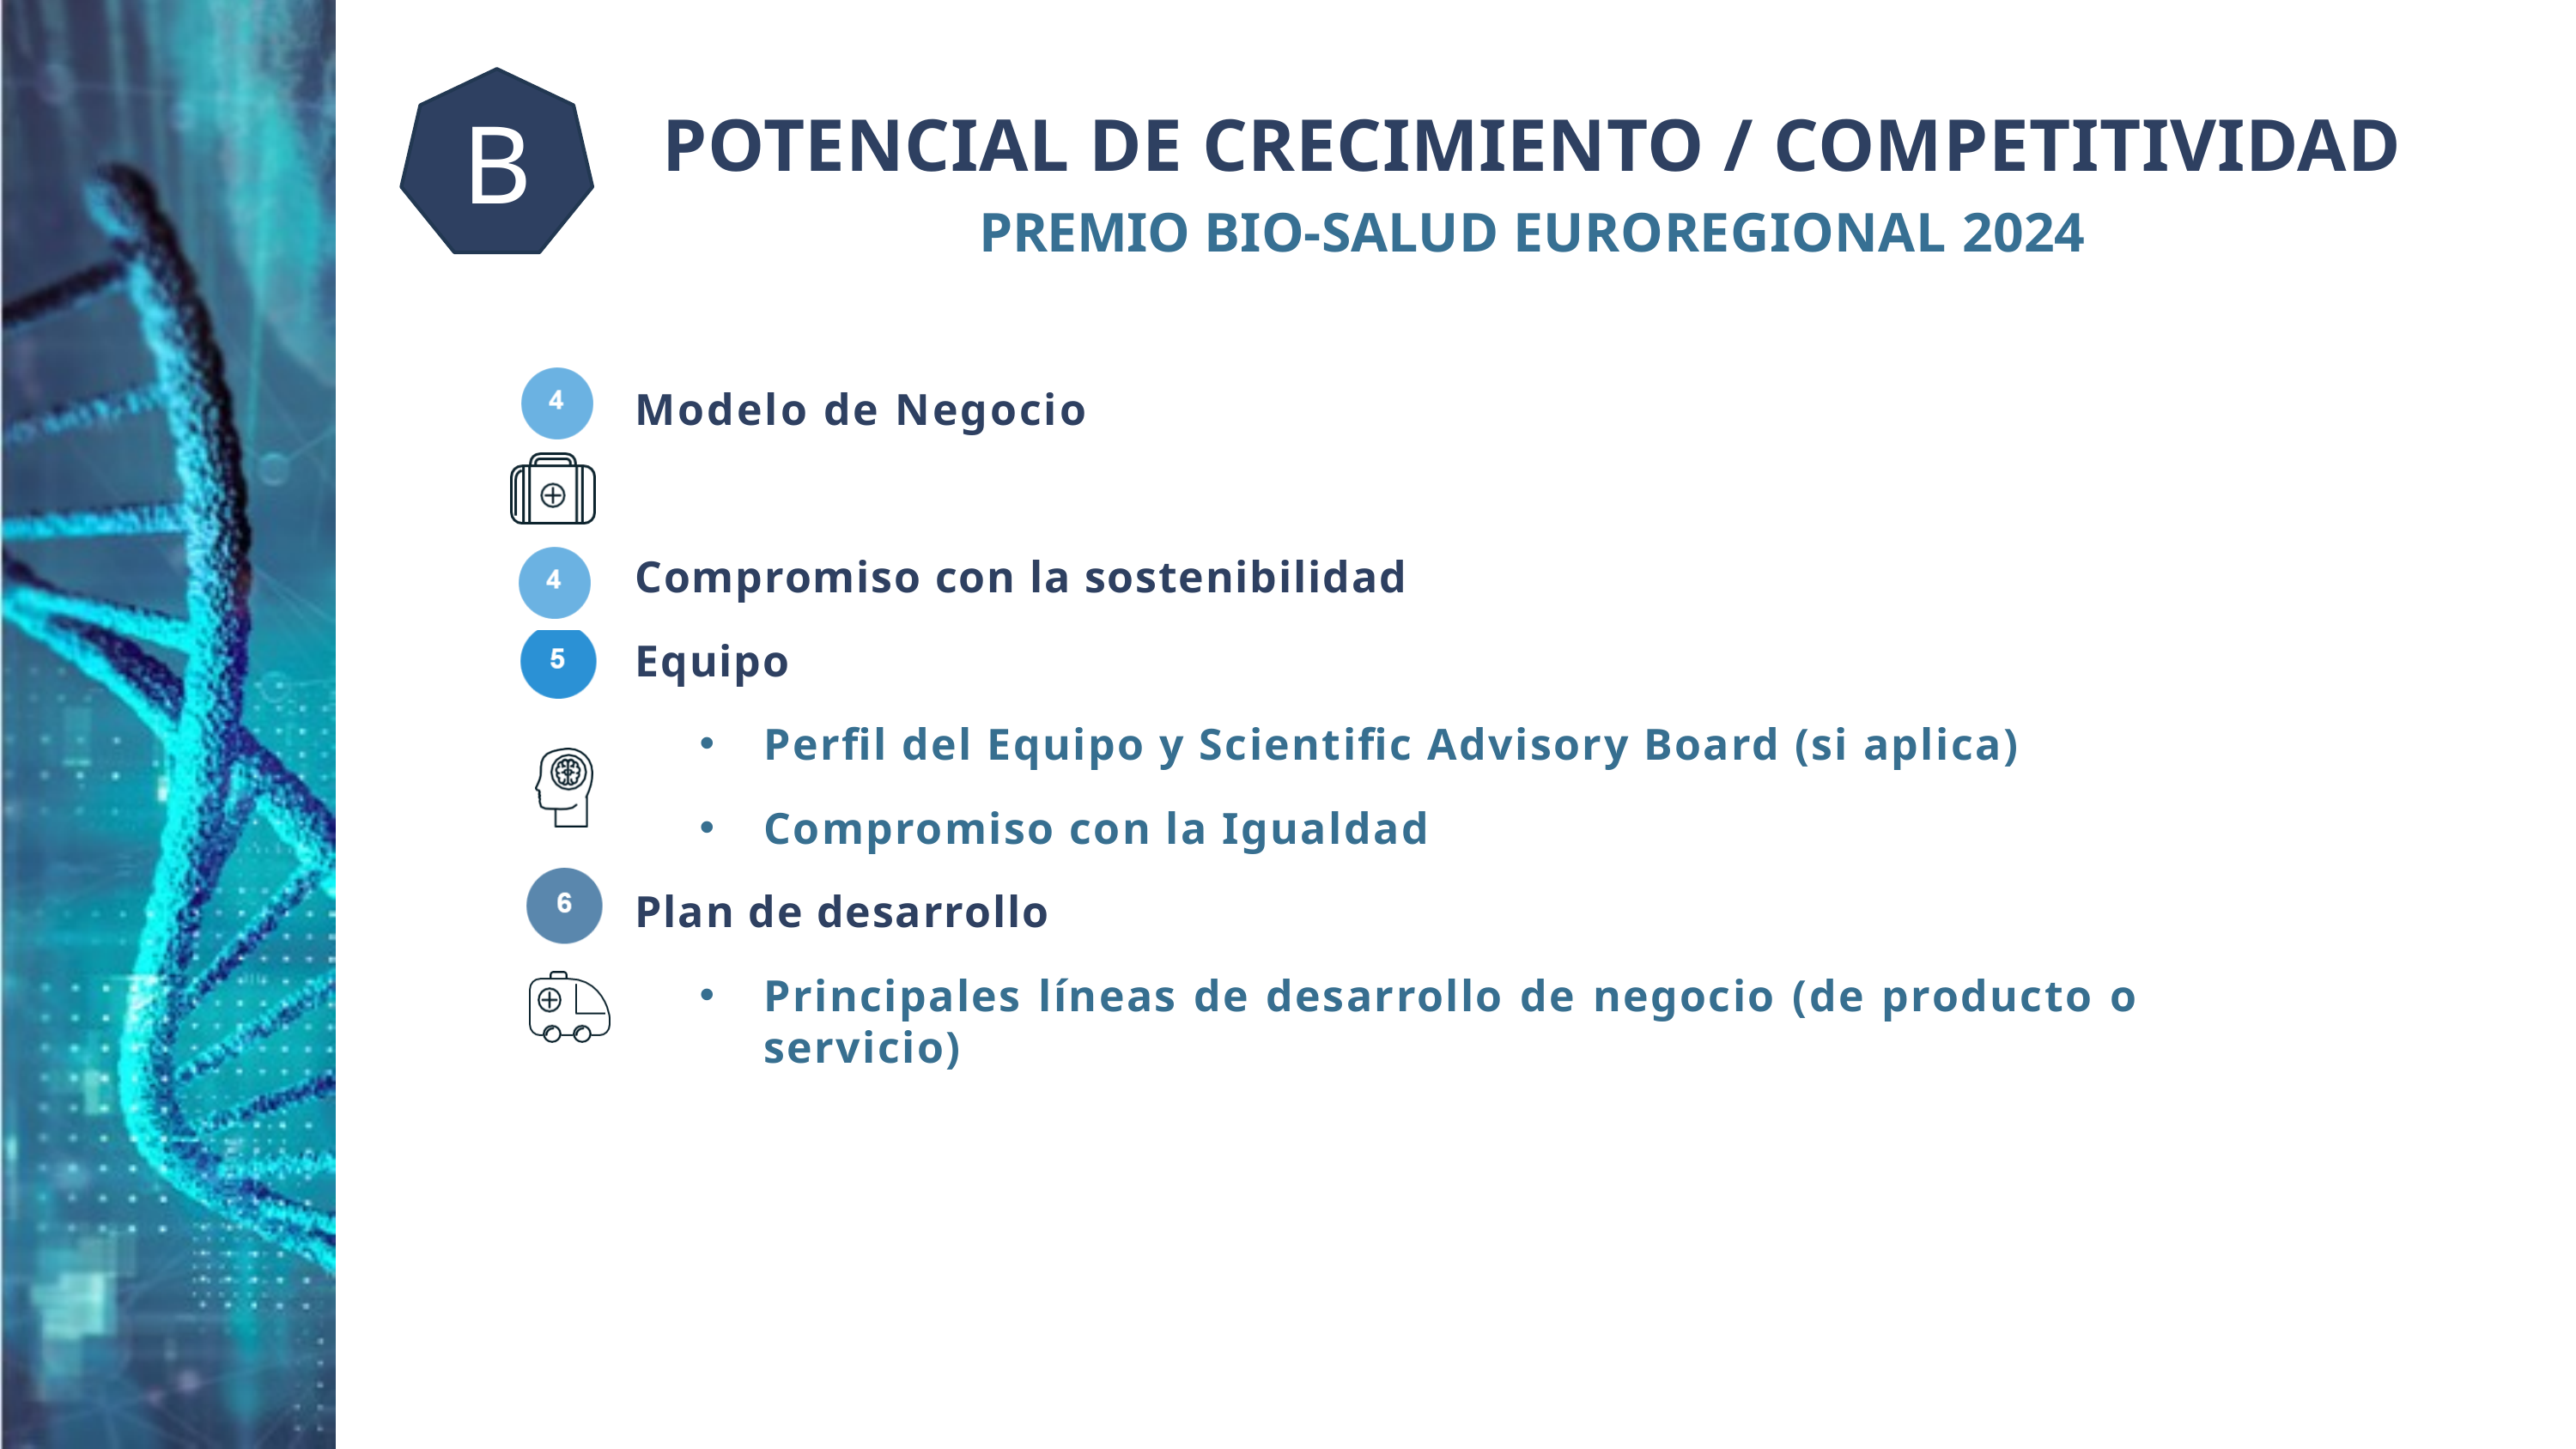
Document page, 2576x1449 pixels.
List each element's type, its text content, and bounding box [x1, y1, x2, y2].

picture [0, 0, 336, 1449]
title POTENCIAL DE CRECIMIENTO / COMPETITIVIDAD PREMIO BIO-SALUD EUROREGIONAL 2024 [592, 81, 2473, 343]
text_box Modelo de Negocio Compromiso con la sostenibilidad Equipo Perfil del Equipo y Scientific Advisory Board (si aplica) Compromiso con la Igualdad Plan de desarrollo Principales líneas de desarrollo de negocio (de producto o servicio) [633, 380, 2488, 1072]
picture [535, 748, 593, 828]
picture [504, 532, 602, 700]
picture [528, 971, 611, 1044]
picture [510, 452, 596, 524]
text_box B [399, 67, 595, 255]
picture [507, 354, 605, 452]
picture [510, 854, 607, 951]
